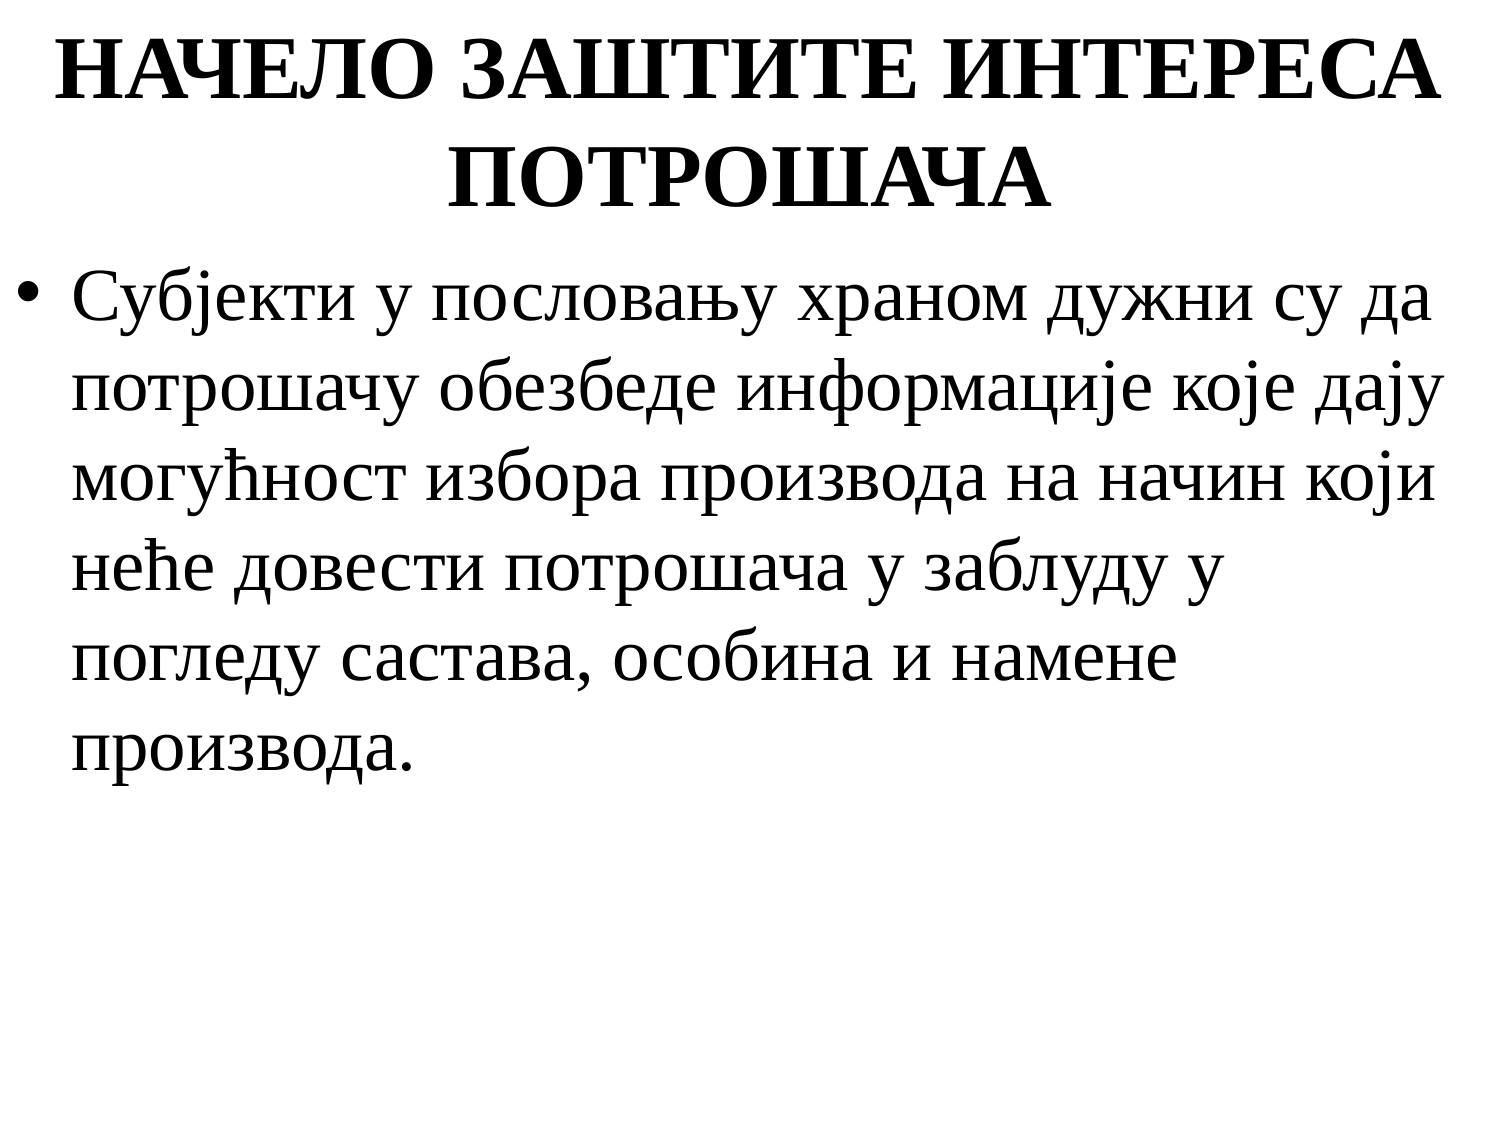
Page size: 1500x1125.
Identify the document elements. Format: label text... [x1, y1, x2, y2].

list Субјекти у пословању храном дужни су да потрошачу обезбеде информације које дају могућност избора производа на начин који неће довести потрошача у заблуду у погледу састава, особина и намене производа. [0, 237, 1500, 1125]
title НАЧЕЛО ЗАШТИТЕ ИНТЕРЕСА ПОТРОШАЧА [0, 0, 1500, 233]
